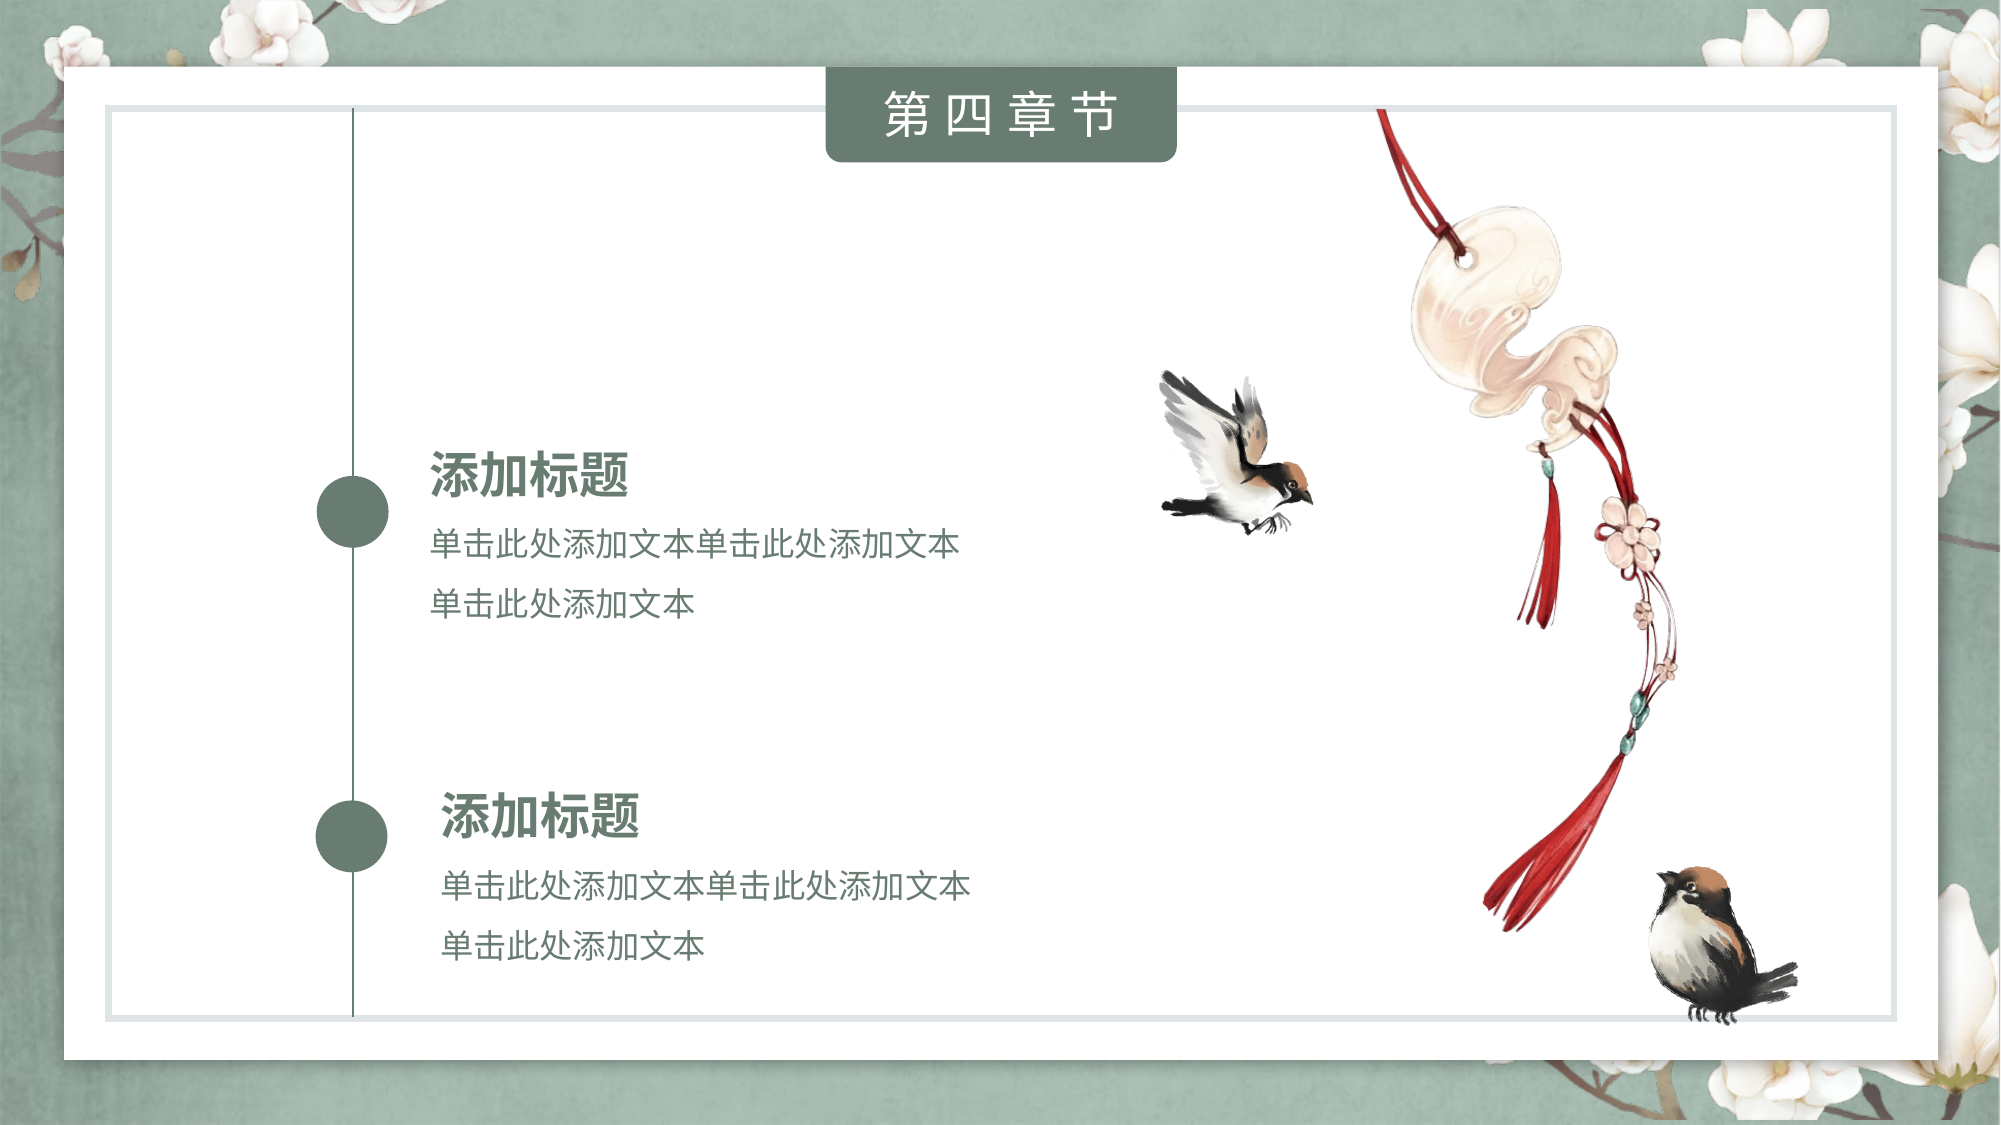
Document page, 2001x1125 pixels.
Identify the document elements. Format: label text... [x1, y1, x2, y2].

text_box [315, 474, 352, 549]
picture [0, 0, 2001, 1125]
text_box [314, 799, 352, 874]
text_box 添加标题 单击此处添加文本单击此处添加文本 单击此处添加文本 [425, 747, 1000, 973]
text_box [353, 799, 389, 874]
text_box 添加标题 单击此处添加文本单击此处添加文本 单击此处添加文本 [414, 406, 995, 631]
text_box [353, 474, 390, 549]
